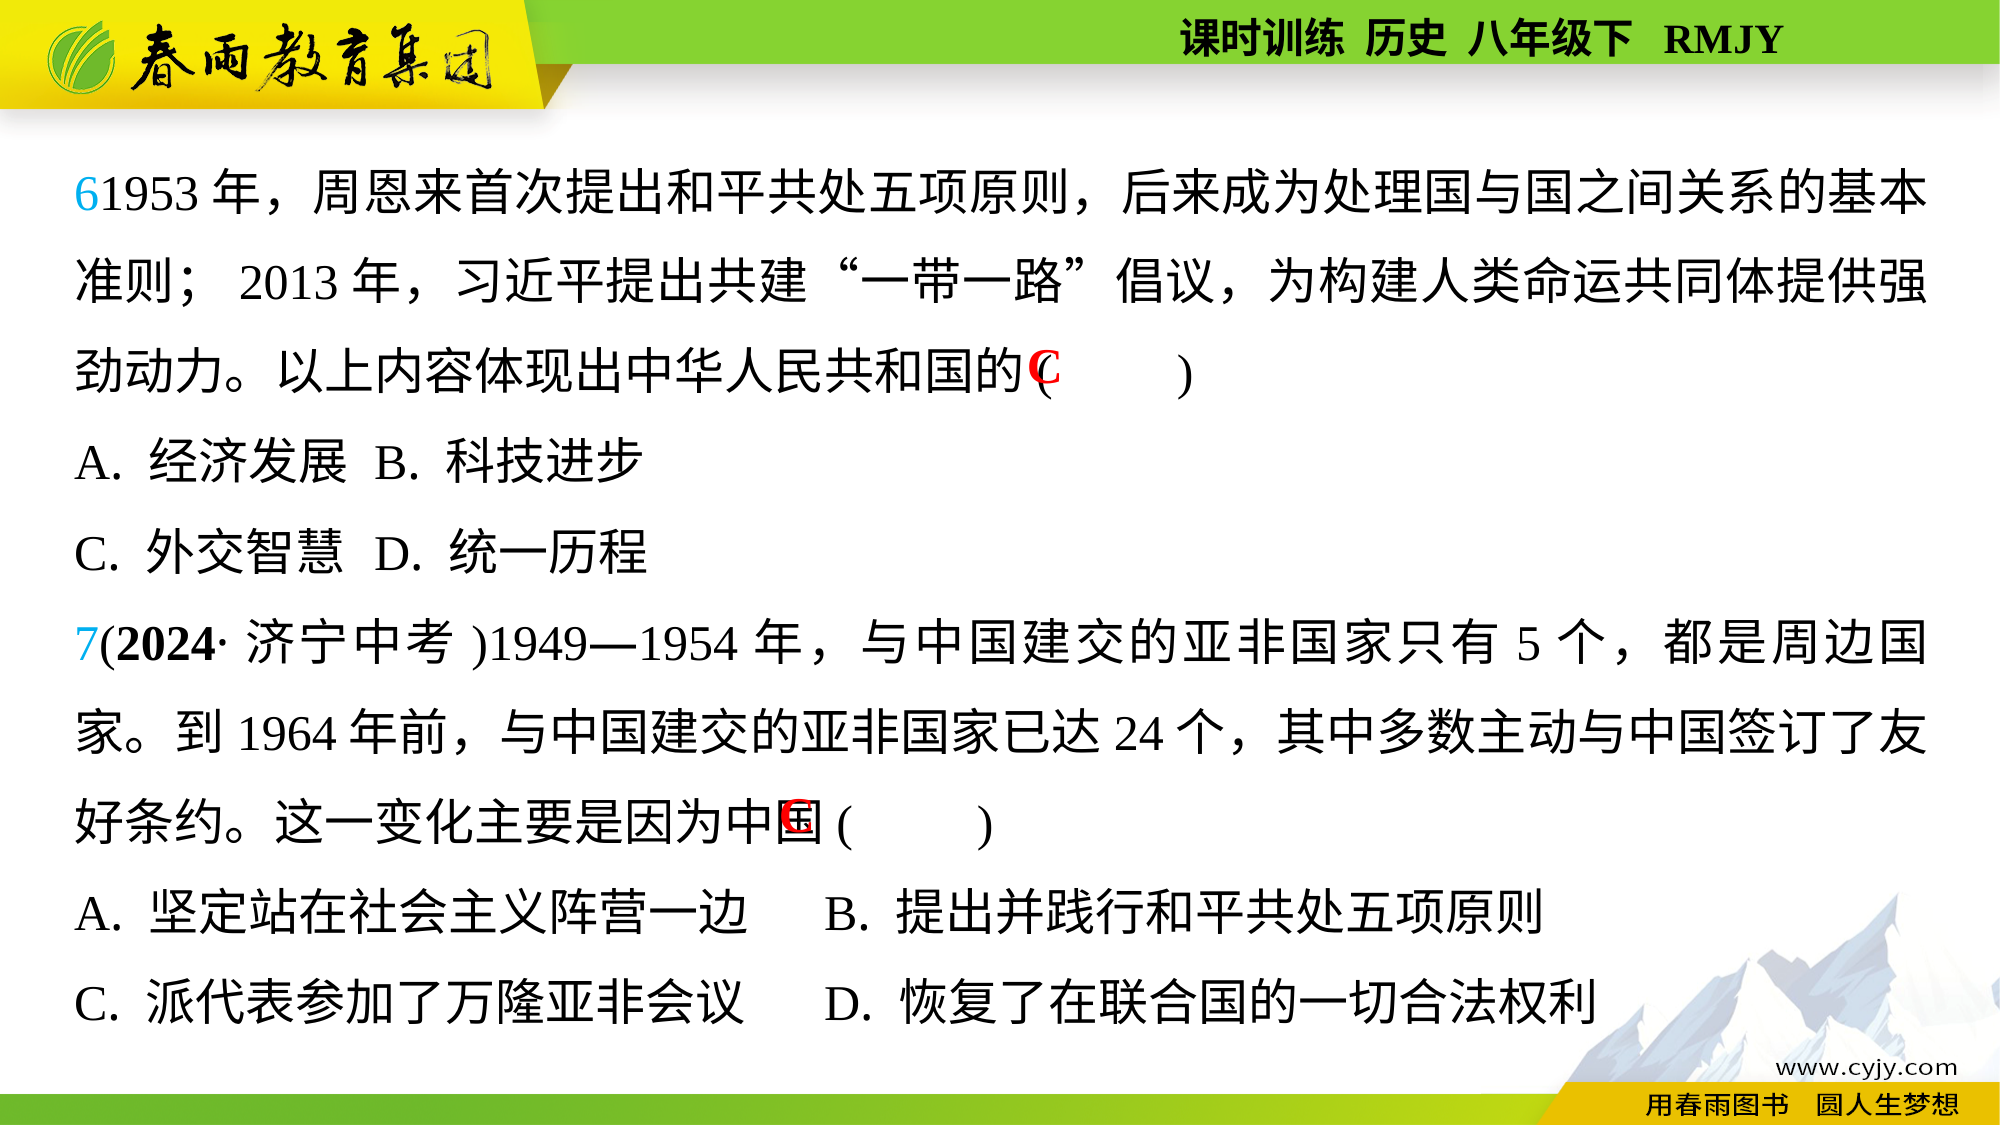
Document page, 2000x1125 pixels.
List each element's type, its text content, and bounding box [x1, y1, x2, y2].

picture [0, 0, 2000, 1125]
list 61953年，周恩来首次提出和平共处五项原则，后来成为处理国与国之间关系的基本准则；2013年，习近平提出共建“一带一路”倡议，为构建人类命运共同体提供强劲动力。以上内容体现出中华人民共和国的( ) A. 经济发展 B. 科技进步 C. 外交智慧 D. 统一历程 7(2024·济宁中考)1949—1954年，与中国建交的亚非国家只有5个，都是周边国家。到1964年前，与中国建交的亚非国家已达24个，其中多数主动与中国签订了友好条约。这一变化主要是因为中国( ) A. 坚定站在社会主义阵营一边 B. 提出并践行和平共处五项原则 C. 派代表参加了万隆亚非会议 D. 恢复了在联合国的一切合法权利 [59, 122, 1944, 1047]
text_box C [1012, 326, 1078, 402]
text_box C [764, 775, 830, 850]
